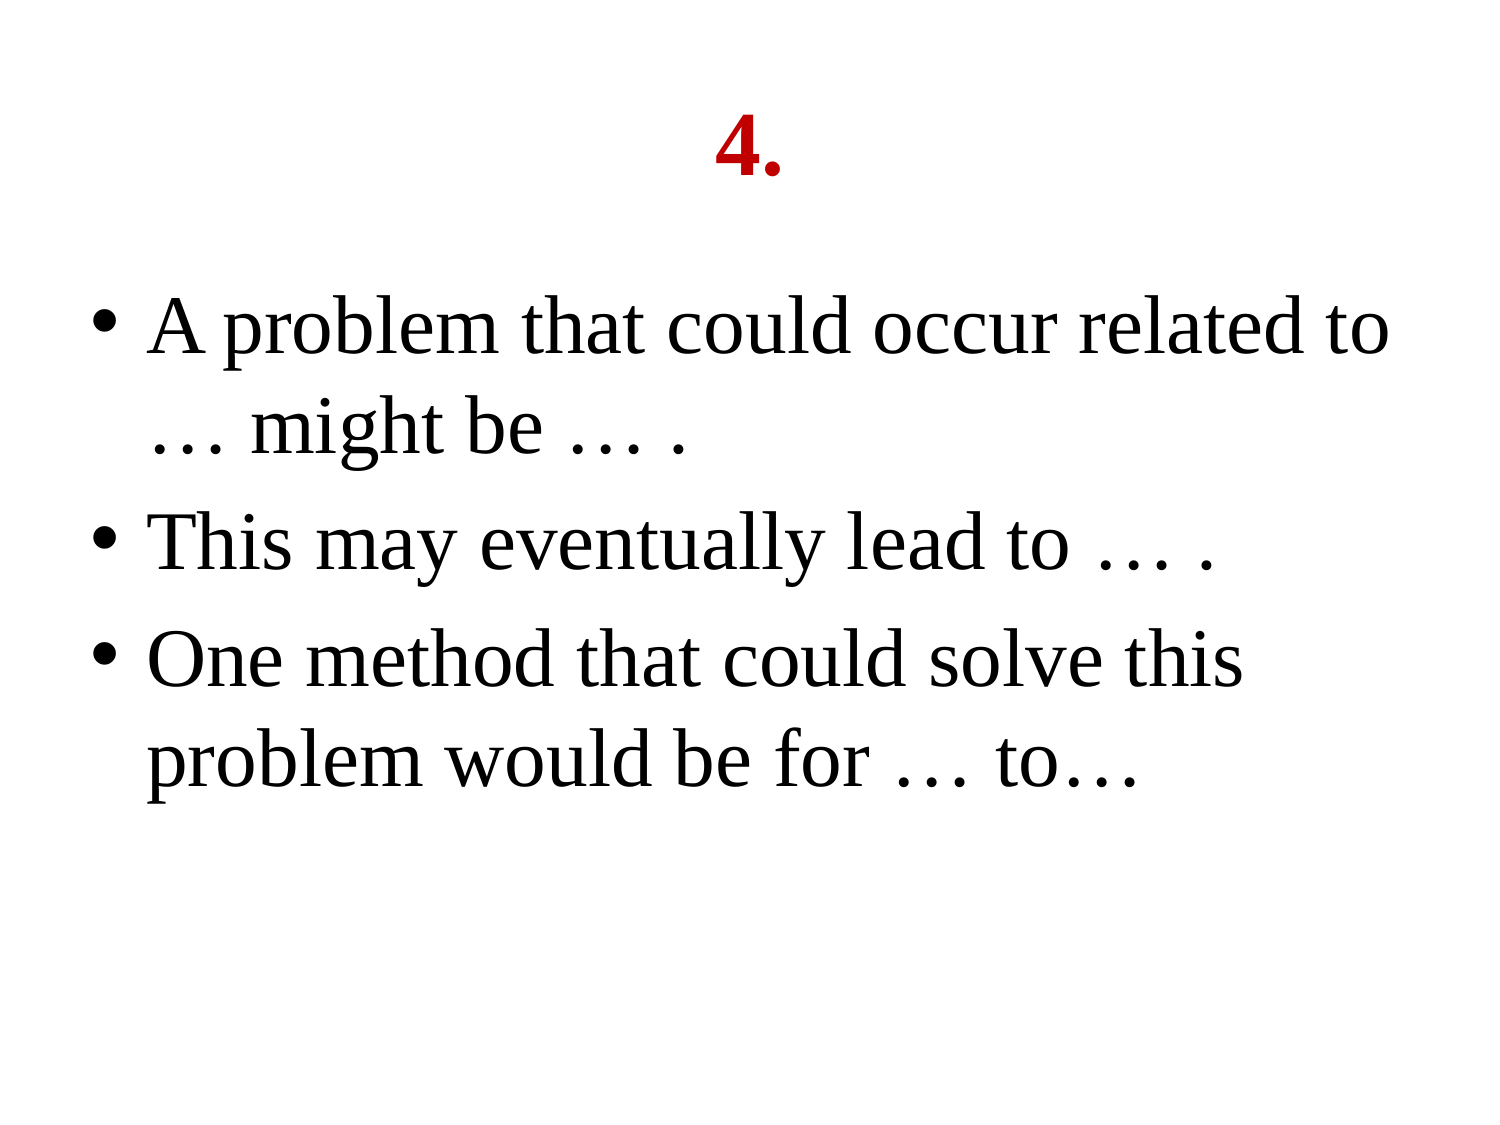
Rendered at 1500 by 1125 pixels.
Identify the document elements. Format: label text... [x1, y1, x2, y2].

list A problem that could occur related to … might be … . This may eventually lead to … . One method that could solve this problem would be for … to… [75, 262, 1425, 1005]
title 4. [75, 45, 1425, 233]
